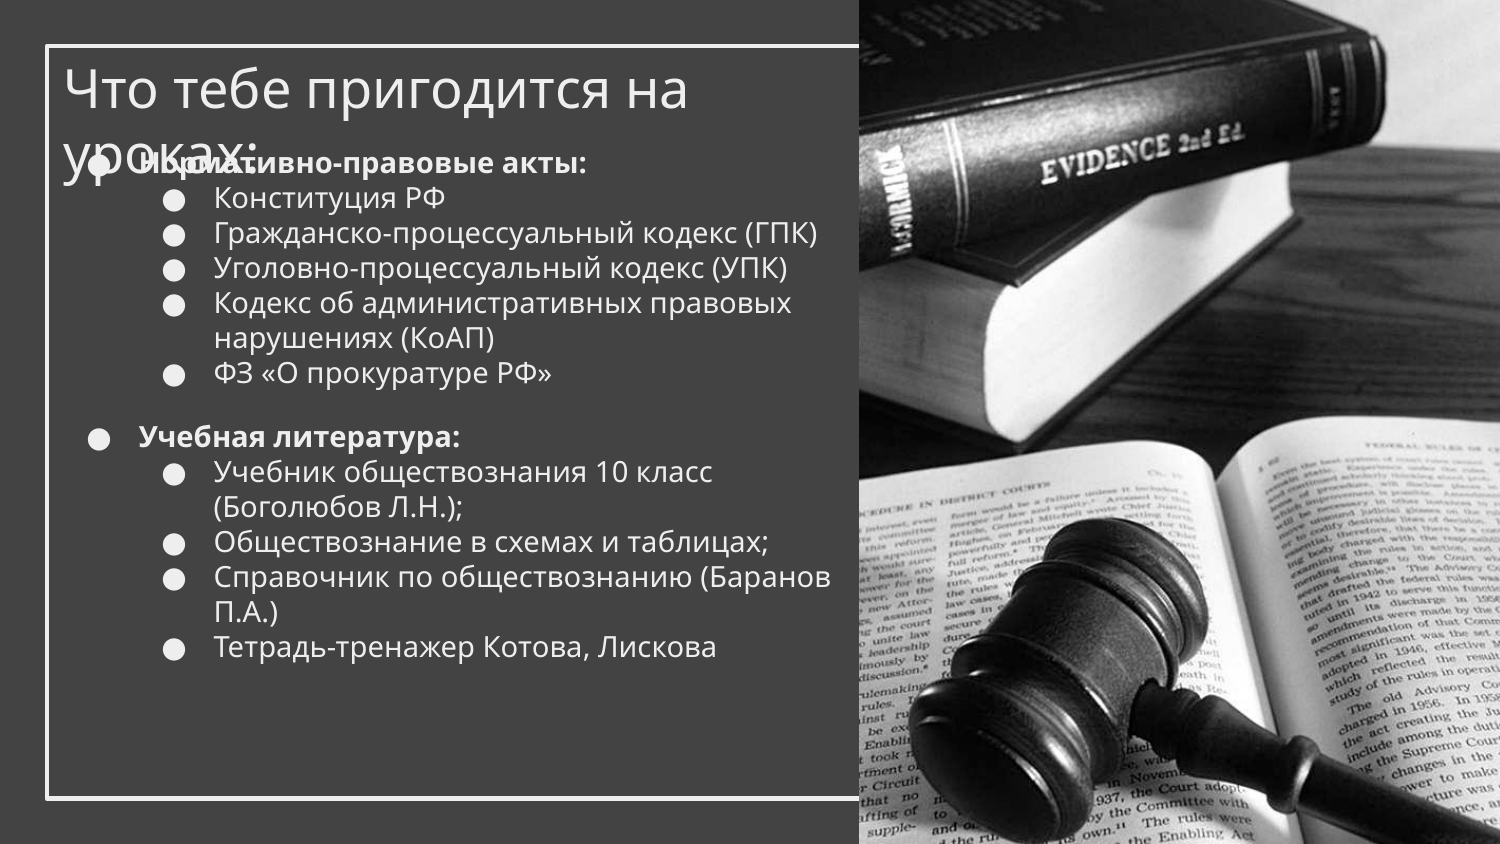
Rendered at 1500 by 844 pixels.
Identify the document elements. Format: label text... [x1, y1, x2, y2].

list Нормативно-правовые акты: Конституция РФ Гражданско-процессуальный кодекс (ГПК) Уголовно-процессуальный кодекс (УПК) Кодекс об административных правовых нарушениях (КоАП) ФЗ «О прокуратуре РФ» [48, 156, 853, 403]
text_box Учебная литература: Учебник обществознания 10 класс (Боголюбов Л.Н.); Обществознание в схемах и таблицах; Справочник по обществознанию (Баранов П.А.) Тетрадь-тренажер Котова, Лискова [48, 403, 853, 678]
title Что тебе пригодится на уроках: [48, 39, 853, 156]
picture [858, 0, 1500, 844]
